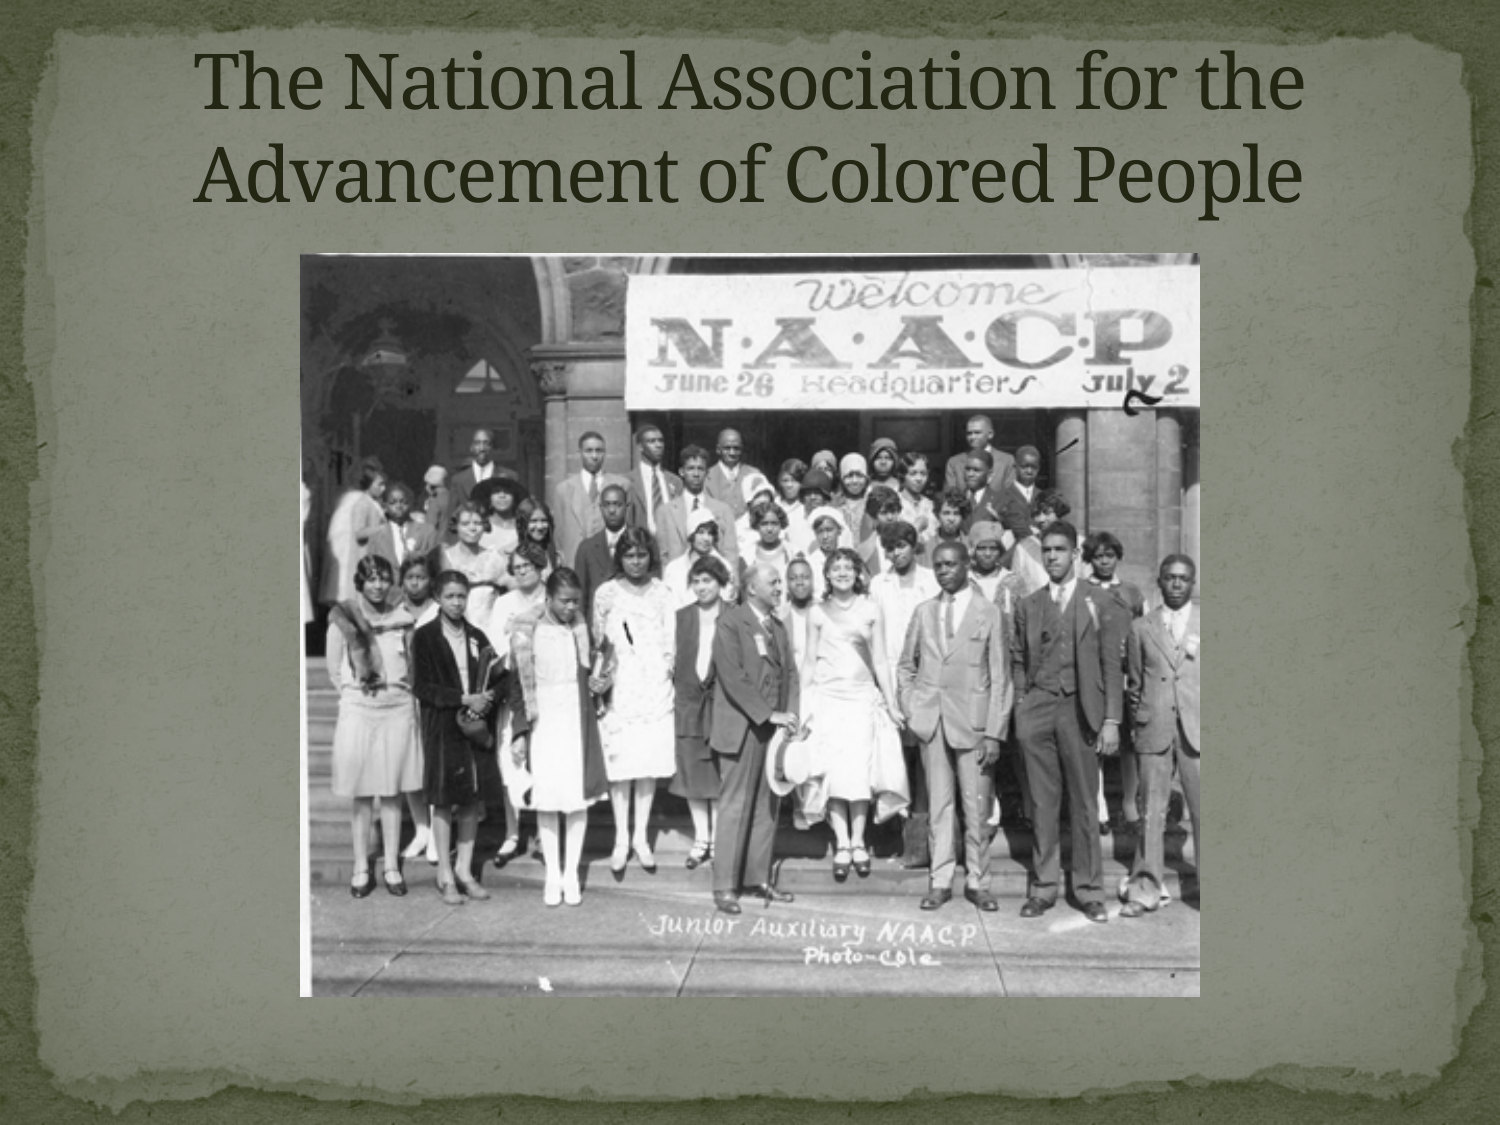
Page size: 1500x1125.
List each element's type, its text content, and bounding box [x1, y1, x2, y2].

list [301, 254, 1199, 995]
title The National Association for the Advancement of Colored People [74, 24, 1425, 225]
